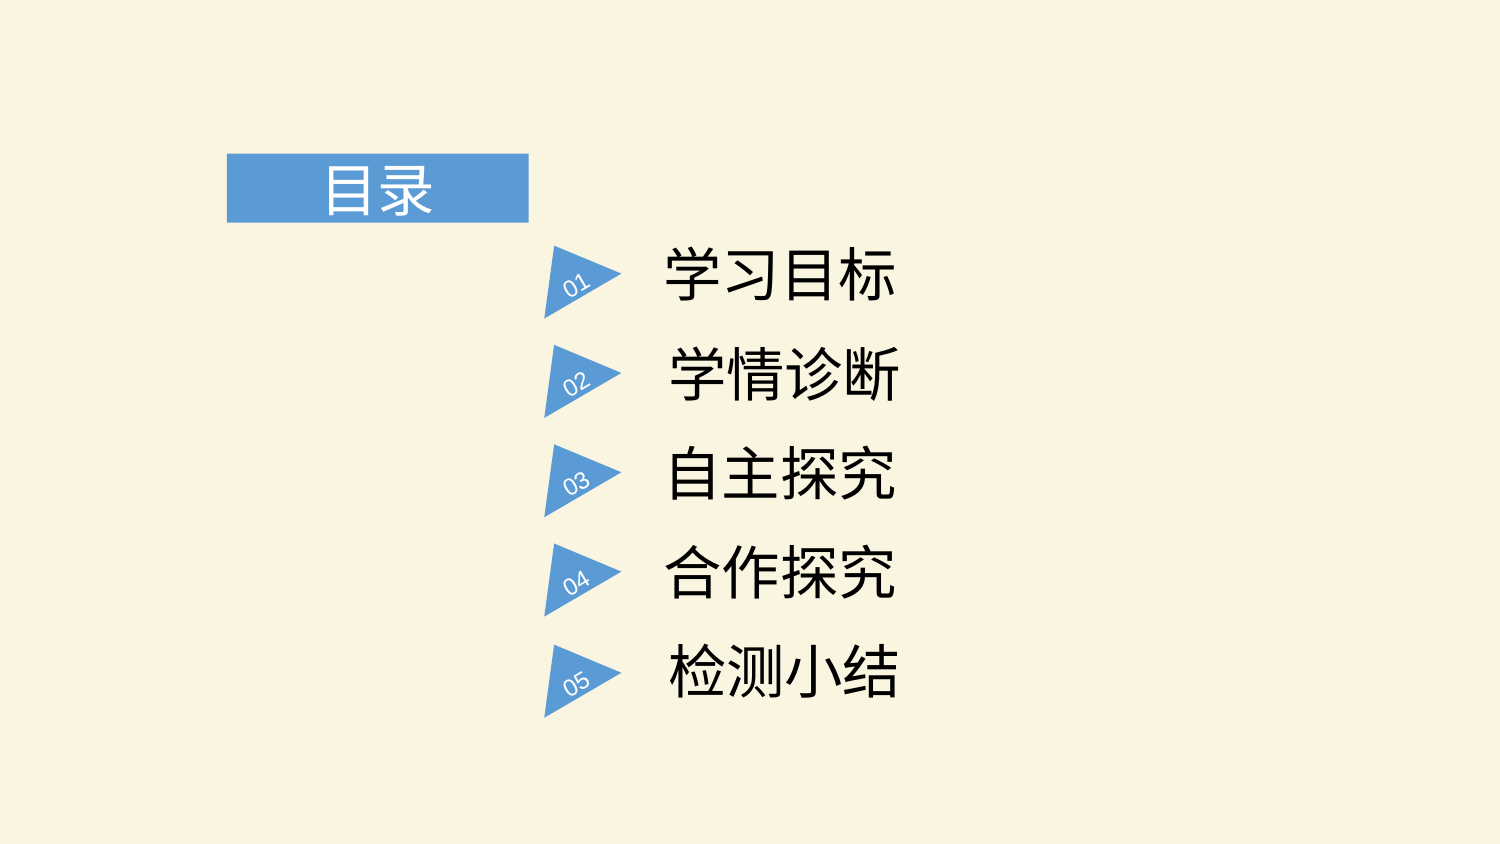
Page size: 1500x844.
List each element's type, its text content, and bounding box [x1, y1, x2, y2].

text_box 学情诊断 [668, 345, 1271, 401]
text_box 04 [542, 542, 624, 619]
text_box 05 [542, 643, 624, 720]
text_box 02 [542, 343, 624, 420]
text_box 01 [542, 244, 624, 321]
text_box 检测小结 [668, 642, 1275, 699]
text_box 03 [542, 442, 624, 520]
text_box 目录 [226, 153, 530, 224]
text_box 合作探究 [663, 543, 1271, 599]
text_box 学习目标 [663, 245, 1271, 301]
text_box 自主探究 [663, 444, 1271, 500]
